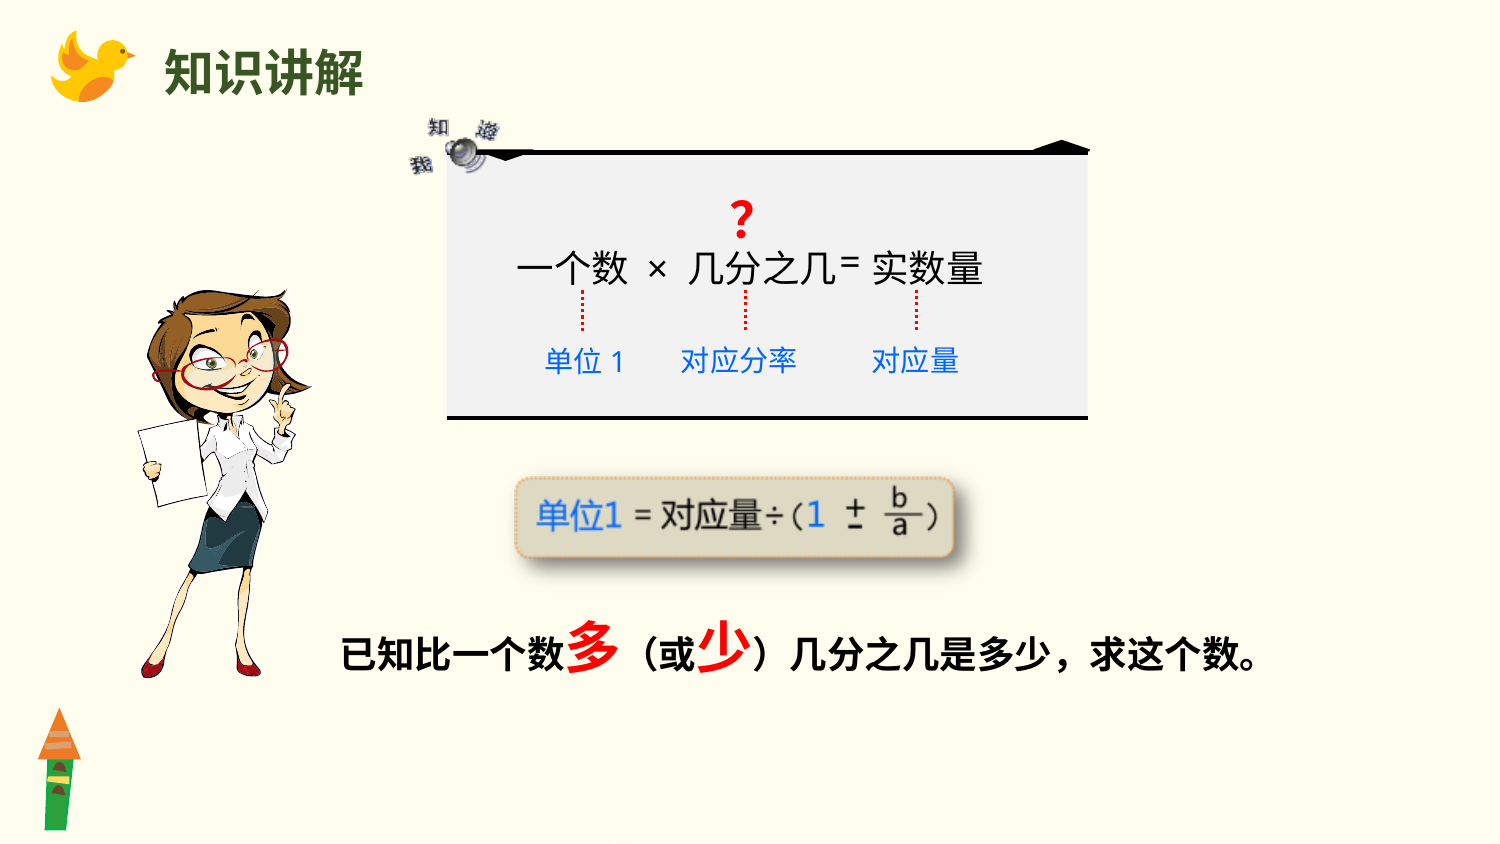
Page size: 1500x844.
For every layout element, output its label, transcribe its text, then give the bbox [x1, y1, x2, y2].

text_box 已知比一个数多（或少）几分之几是多少，求这个数。 [328, 606, 1289, 798]
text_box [403, 114, 1090, 419]
text_box 知识讲解 [152, 35, 376, 107]
picture [0, 0, 1500, 844]
